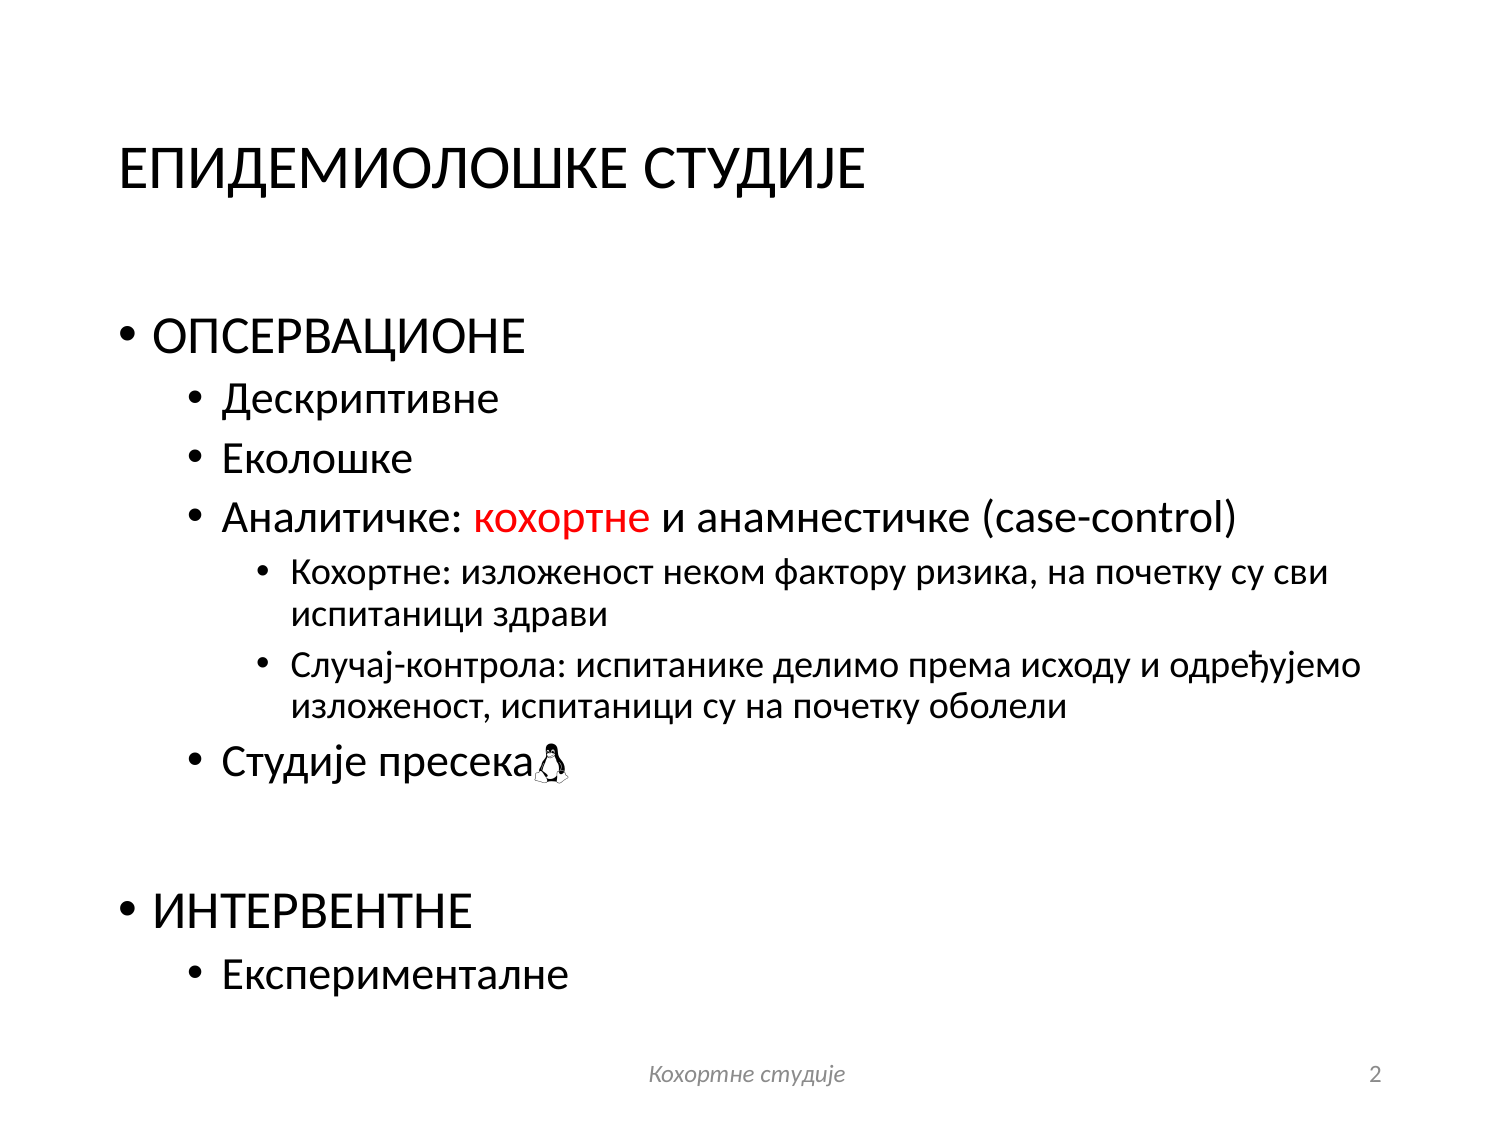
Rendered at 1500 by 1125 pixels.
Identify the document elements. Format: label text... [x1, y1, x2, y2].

footer Кохортне студије [496, 1042, 1004, 1103]
title ЕПИДЕМИОЛОШКЕ СТУДИЈЕ [103, 59, 1397, 278]
slide_number 2 [1059, 1042, 1397, 1103]
list ОПСЕРВАЦИОНЕ Дескриптивне Еколошке Аналитичке: кохортне и анамнестичке (case-control) Кохортне: изложеност неком фактору ризика, на почетку су сви испитаници здрави Случај-контрола: испитанике делимо према исходу и одређујемо изложеност, испитаници су на почетку оболели Студије пресека ИНТЕРВЕНТНЕ Експерименталне [103, 299, 1397, 1014]
